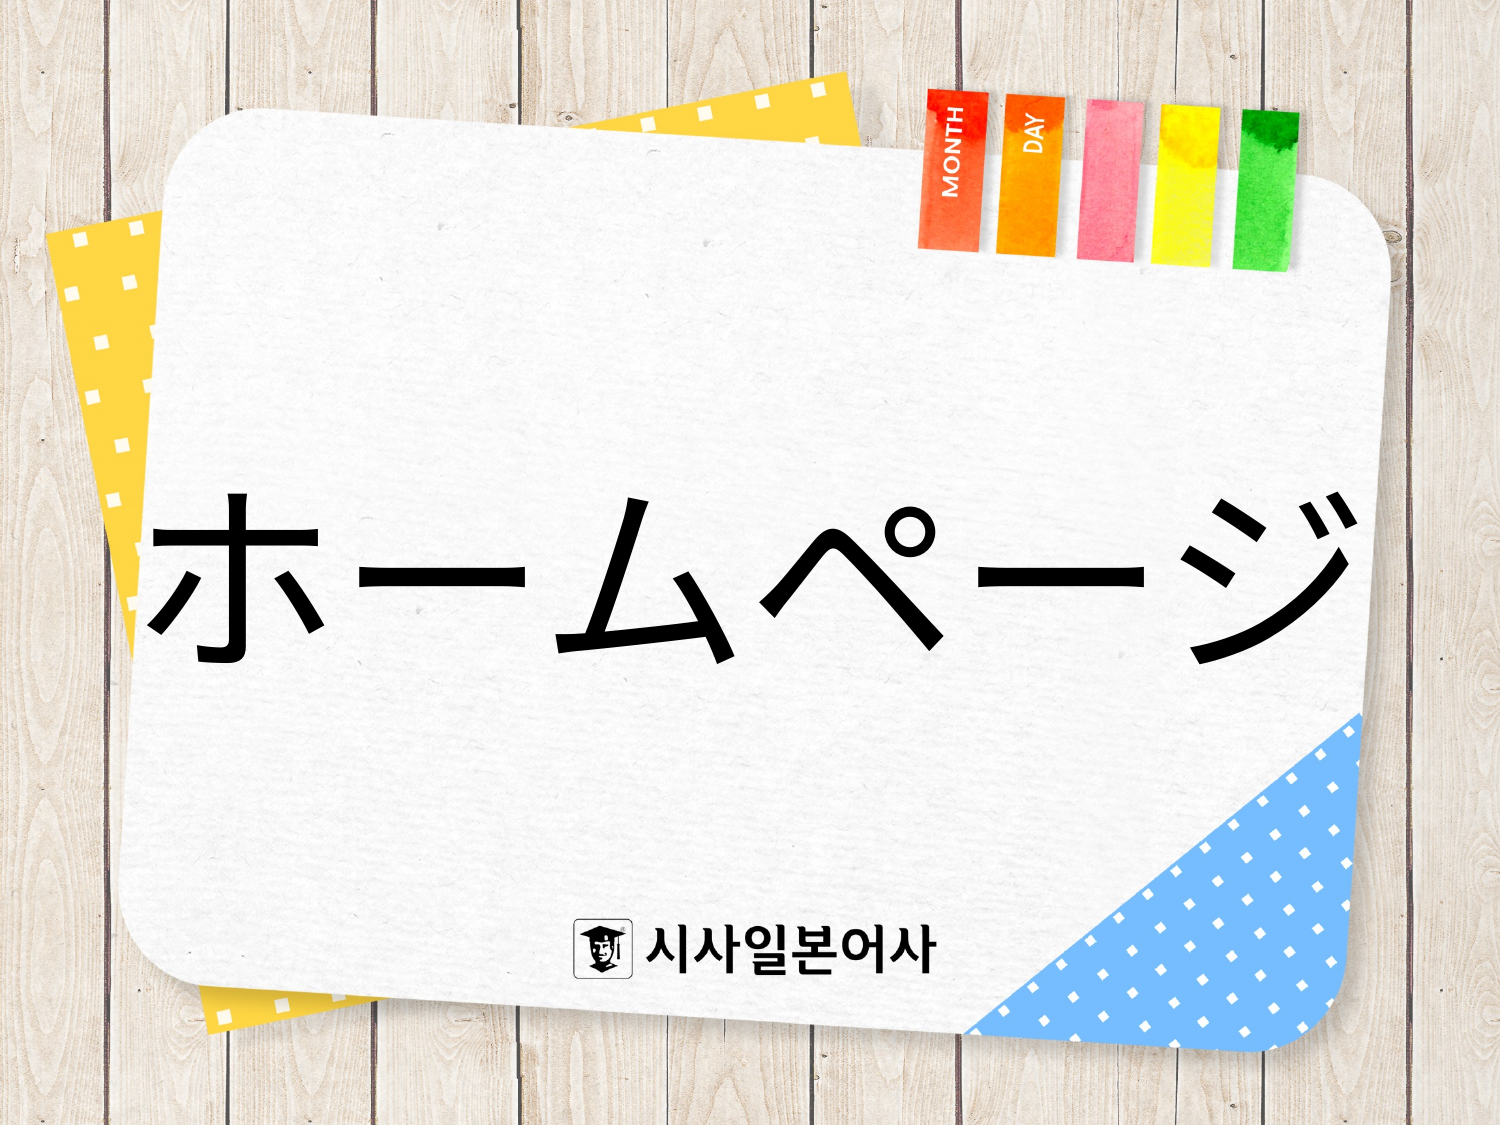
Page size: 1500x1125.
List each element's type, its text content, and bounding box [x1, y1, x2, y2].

picture [0, 0, 1500, 1125]
title ホームページ [75, 338, 1425, 811]
